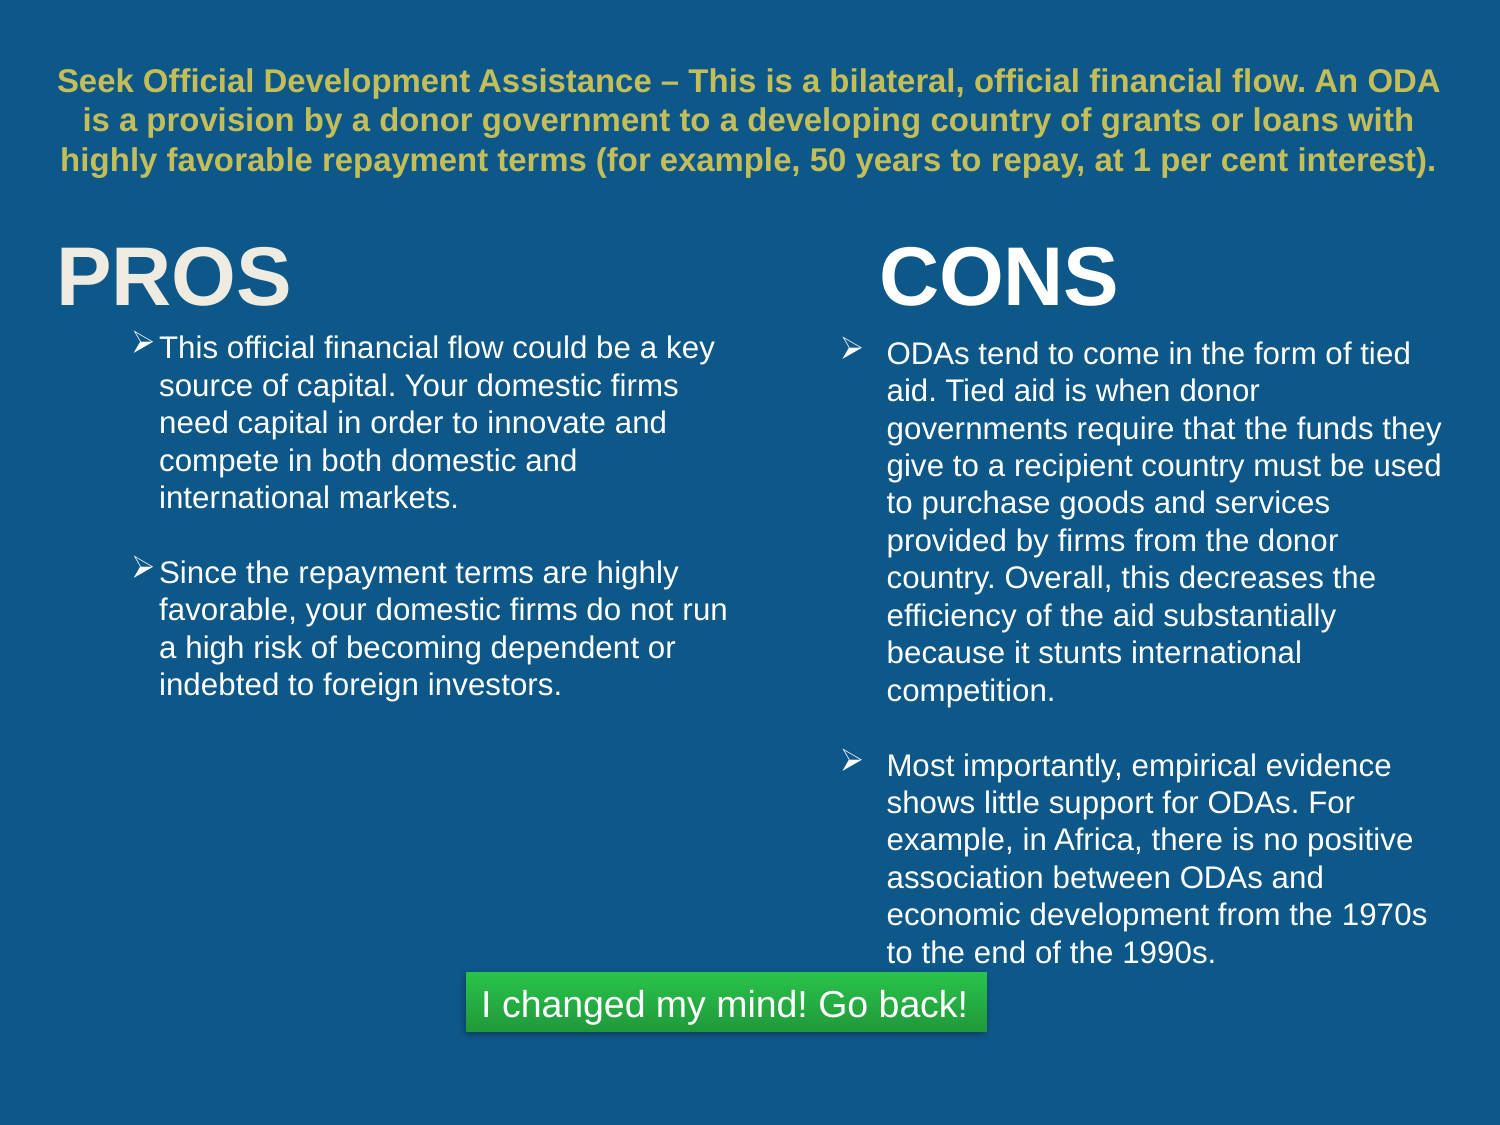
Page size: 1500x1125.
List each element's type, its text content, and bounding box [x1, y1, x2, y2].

title Seek Official Development Assistance – This is a bilateral, official financial flow. An ODA is a provision by a donor government to a developing country of grants or loans with highly favorable repayment terms (for example, 50 years to repay, at 1 per cent interest). [41, 30, 1459, 206]
text_box ODAs tend to come in the form of tied aid. Tied aid is when donor governments require that the funds they give to a recipient country must be used to purchase goods and services provided by firms from the donor country. Overall, this decreases the efficiency of the aid substantially because it stunts international competition. Most importantly, empirical evidence shows little support for ODAs. For example, in Africa, there is no positive association between ODAs and economic development from the 1970s to the end of the 1990s. [750, 325, 1459, 977]
text_box This official financial flow could be a key source of capital. Your domestic firms need capital in order to innovate and compete in both domestic and international markets. Since the repayment terms are highly favorable, your domestic firms do not run a high risk of becoming dependent or indebted to foreign investors. [41, 320, 750, 710]
